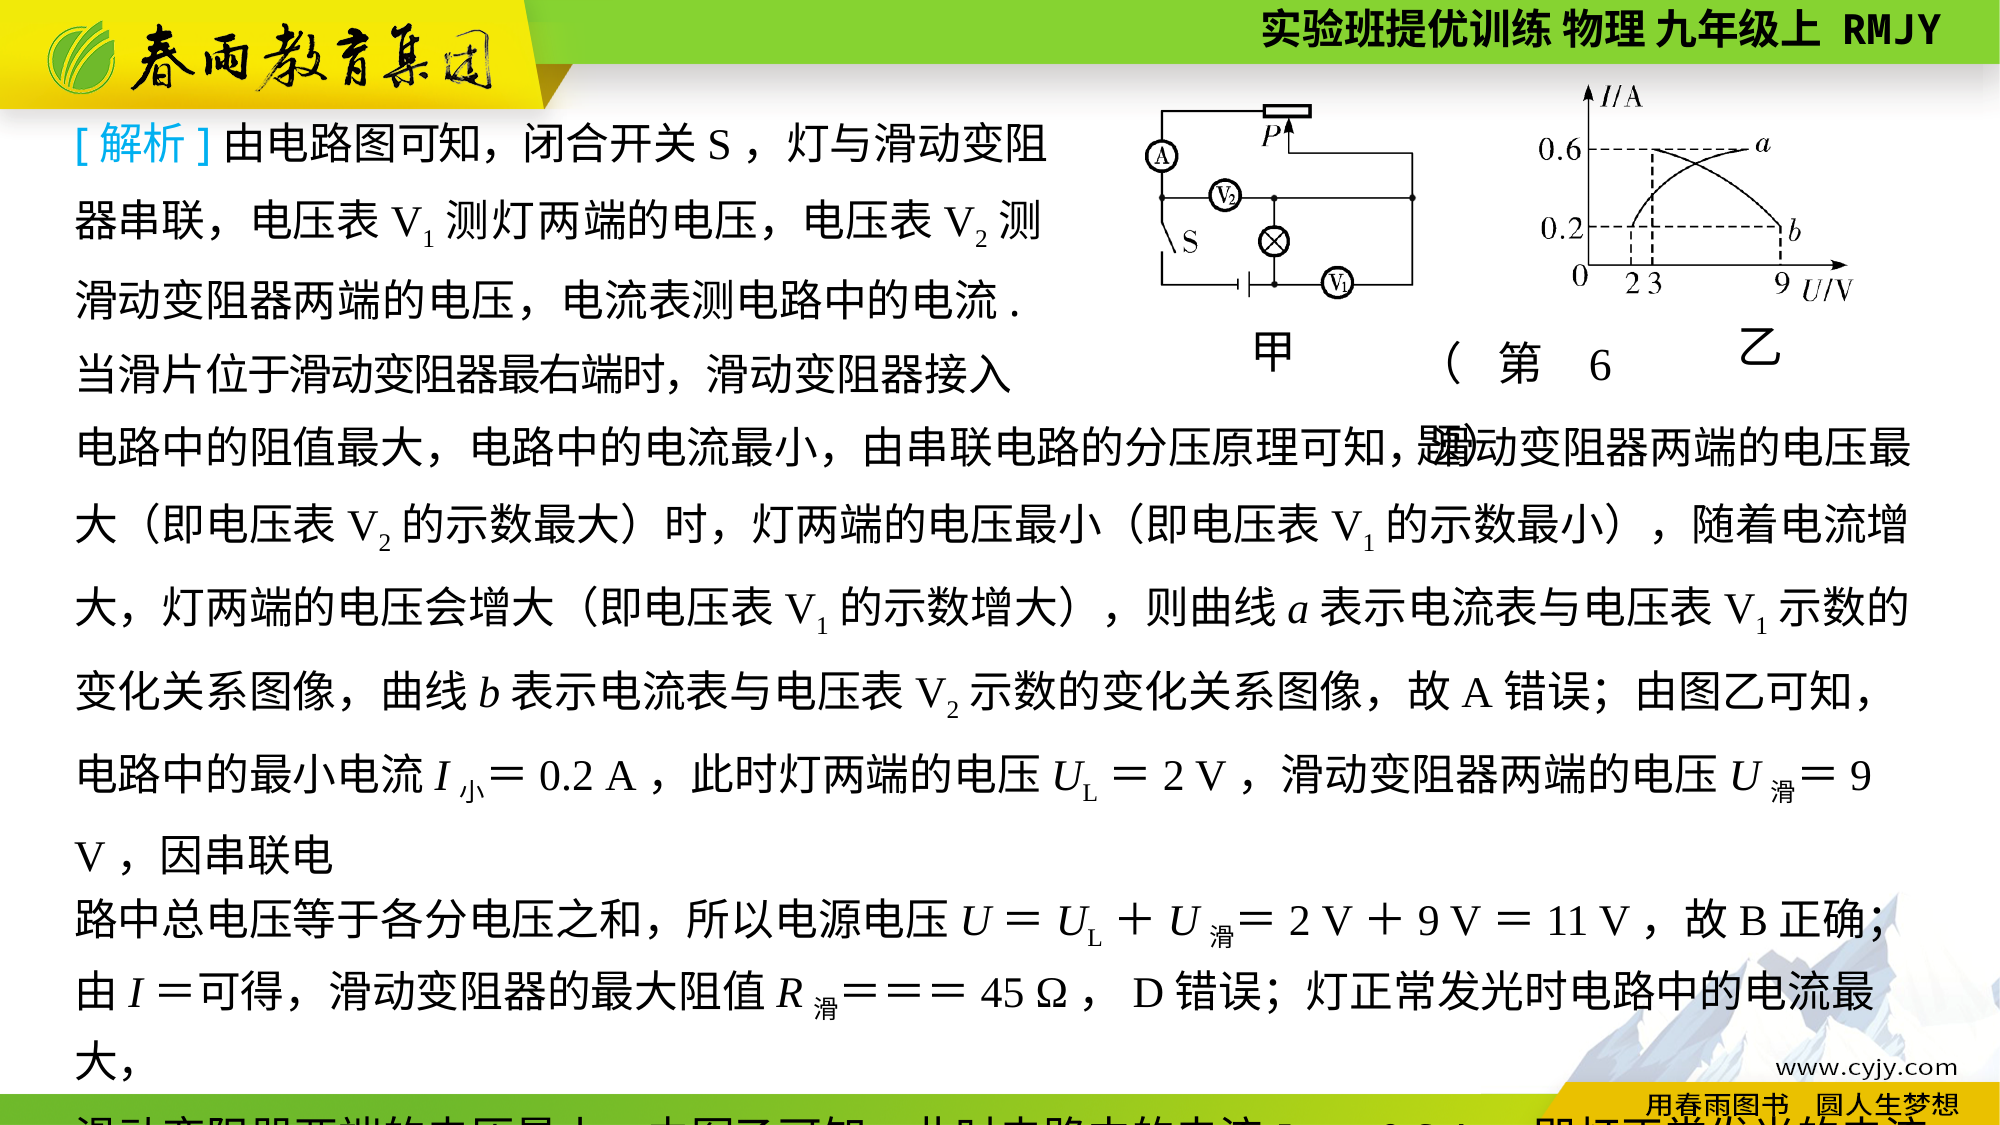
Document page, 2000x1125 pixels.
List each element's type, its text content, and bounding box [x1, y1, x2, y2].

text_box 甲 [1235, 313, 1312, 386]
text_box （第6题） [1401, 313, 1638, 397]
picture [1540, 1121, 1550, 1125]
picture [698, 1121, 728, 1125]
picture [94, 1120, 108, 1125]
text_box 乙 [1722, 313, 1799, 381]
picture [0, 0, 2000, 1125]
